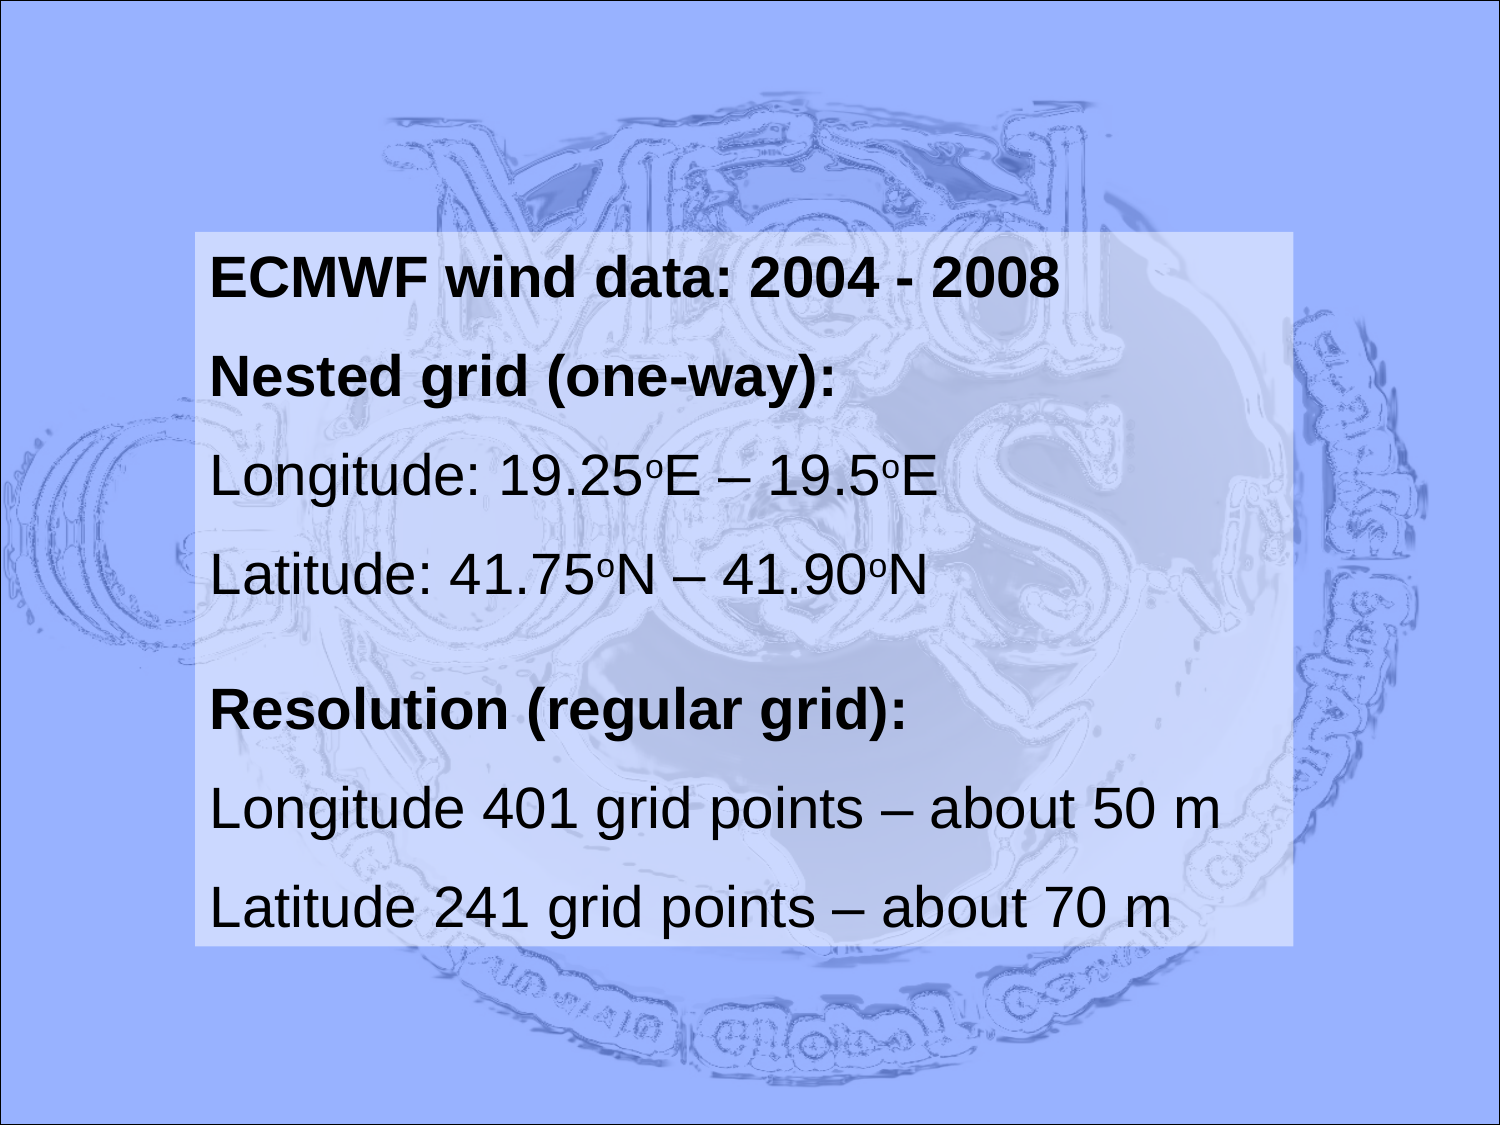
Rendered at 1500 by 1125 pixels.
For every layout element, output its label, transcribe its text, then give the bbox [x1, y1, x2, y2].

text_box ECMWF wind data: 2004 - 2008 Nested grid (one-way): Longitude: 19.25oE – 19.5oE Latitude: 41.75oN – 41.90oN Resolution (regular grid): Longitude 401 grid points – about 50 m Latitude 241 grid points – about 70 m [195, 231, 1294, 947]
text_box [0, 0, 1500, 1125]
